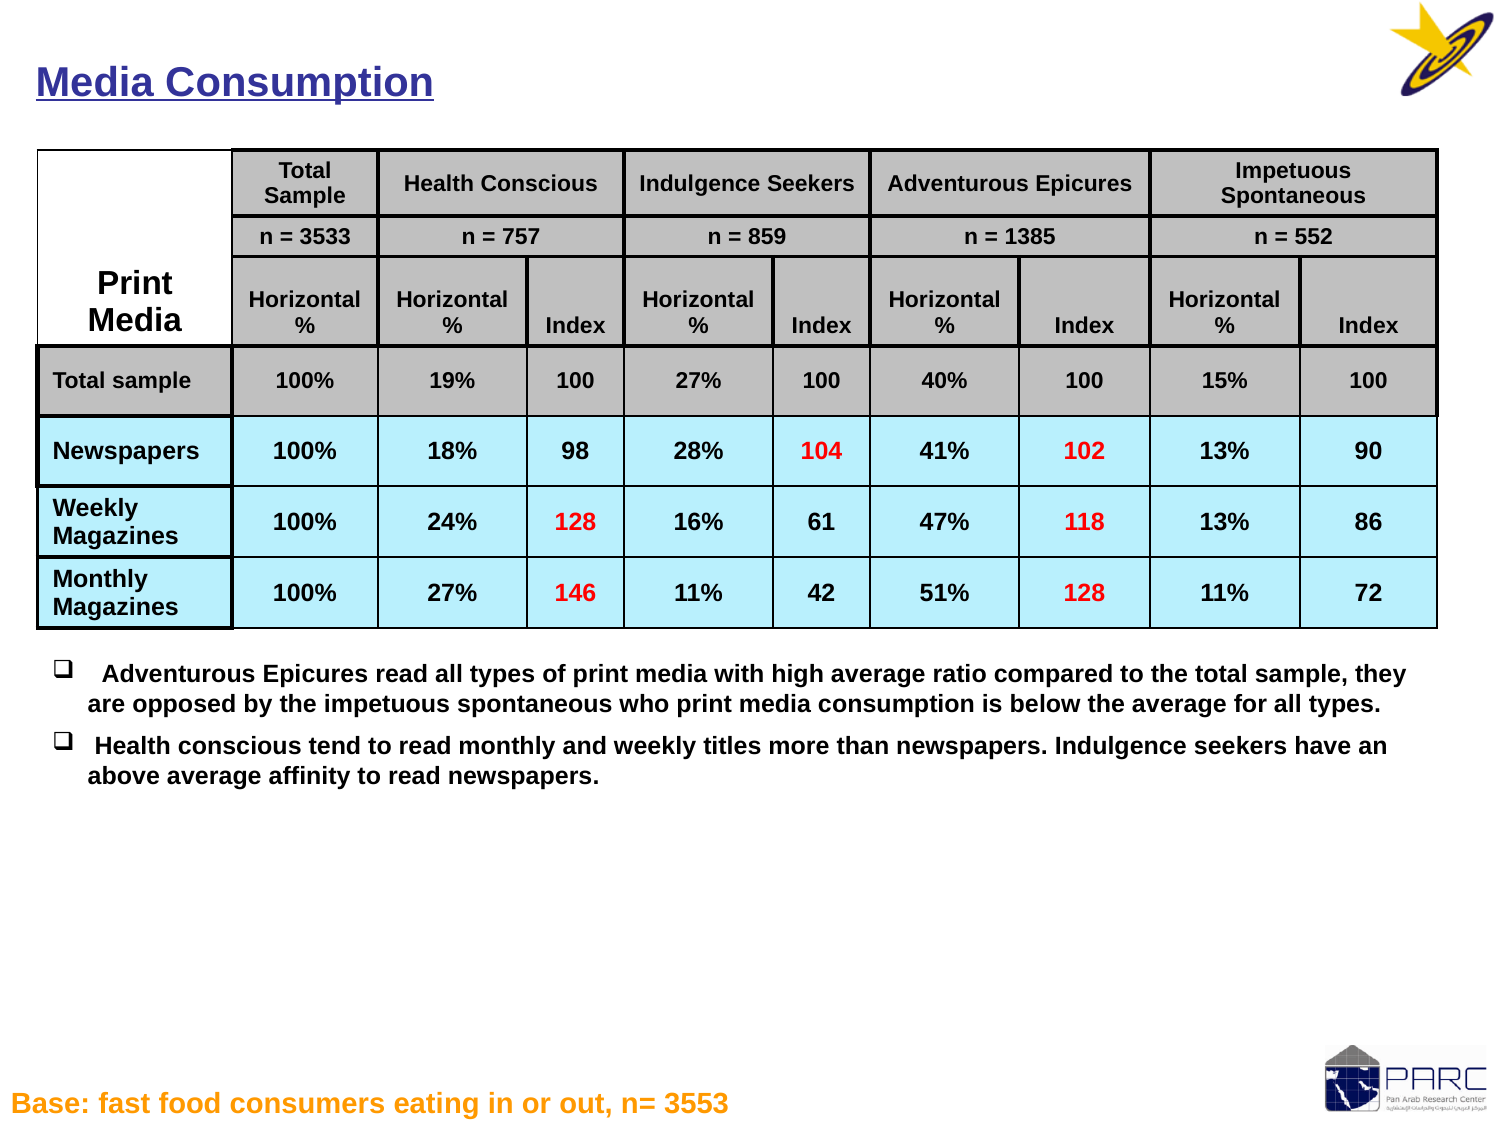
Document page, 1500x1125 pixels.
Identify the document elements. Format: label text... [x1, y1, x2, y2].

table_cell 40% [871, 348, 1018, 415]
table_cell 146 [528, 558, 623, 627]
table_cell 100 [1020, 348, 1149, 415]
table_cell 24% [379, 487, 526, 556]
table_cell 98 [528, 417, 623, 485]
table_cell 118 [1020, 487, 1149, 556]
table_cell 100 [774, 348, 869, 415]
table_cell Horizontal % [1152, 258, 1298, 344]
table_cell 15% [1151, 348, 1299, 415]
table_cell Total sample [40, 348, 230, 414]
table_cell 128 [1020, 558, 1149, 627]
table_header Adventurous Epicures [872, 152, 1148, 214]
table_cell 13% [1151, 487, 1299, 556]
table_header Indulgence Seekers [626, 152, 868, 214]
table_cell Newspapers [40, 418, 230, 484]
table_header Impetuous Spontaneous [1152, 152, 1435, 214]
table_cell 19% [379, 348, 526, 415]
table_header Health Conscious [380, 152, 622, 214]
table_cell Horizontal% [233, 258, 376, 344]
table_cell Weekly Magazines [39, 488, 230, 555]
table_cell 104 [774, 417, 869, 485]
text_box Adventurous Epicures read all types of print media with high average ratio compared to the total sample, they are opposed by the impetuous spontaneous who print media consumption is below the average for all types. Health conscious tend to read monthly and weekly titles more than newspapers. Indulgence seekers have an above average affinity to read newspapers. [37, 649, 1463, 797]
table_header Print Media [38, 151, 231, 344]
table_cell 100% [234, 487, 377, 556]
table_cell Monthly Magazines [39, 559, 230, 626]
table_cell Horizontal % [626, 258, 771, 344]
table_cell n = 859 [626, 218, 868, 255]
table_cell 51% [871, 558, 1018, 627]
table_cell n = 3533 [233, 218, 376, 255]
table_cell 28% [625, 417, 772, 485]
table_cell 41% [871, 417, 1018, 485]
table_cell Horizontal % [872, 258, 1017, 344]
table_cell 13% [1151, 417, 1299, 485]
table_cell 100 [1301, 348, 1435, 415]
table_cell 11% [1151, 558, 1299, 627]
table_cell 47% [871, 487, 1018, 556]
table_cell Index [529, 258, 622, 344]
picture [1385, 0, 1498, 100]
table_cell 100% [234, 348, 377, 415]
table_cell Horizontal % [380, 258, 525, 344]
table_cell n = 552 [1152, 218, 1435, 255]
table_cell 27% [625, 348, 772, 415]
table_cell 86 [1301, 487, 1436, 556]
table_cell 90 [1301, 417, 1436, 485]
table_cell 61 [774, 487, 869, 556]
text_box Base: fast food consumers eating in or out, n= 3553 [0, 1077, 800, 1125]
text_box Media Consumption [20, 47, 1184, 113]
table_cell 128 [528, 487, 623, 556]
table_cell Index [775, 258, 868, 344]
table_cell 16% [625, 487, 772, 556]
table_cell 100 [528, 348, 623, 415]
table_cell n = 757 [380, 218, 622, 255]
table_cell 42 [774, 558, 869, 627]
picture [1320, 1045, 1494, 1118]
table_cell 72 [1301, 558, 1436, 627]
table_cell Index [1021, 258, 1148, 344]
table_cell 102 [1020, 417, 1149, 485]
table_header Total Sample [233, 152, 376, 214]
table_cell 11% [625, 558, 772, 627]
table_cell 100% [234, 558, 377, 627]
table_cell Index [1302, 258, 1435, 344]
table_cell 100% [234, 417, 377, 485]
table_cell 27% [379, 558, 526, 627]
table_cell n = 1385 [872, 218, 1148, 255]
table_cell 18% [379, 417, 526, 485]
